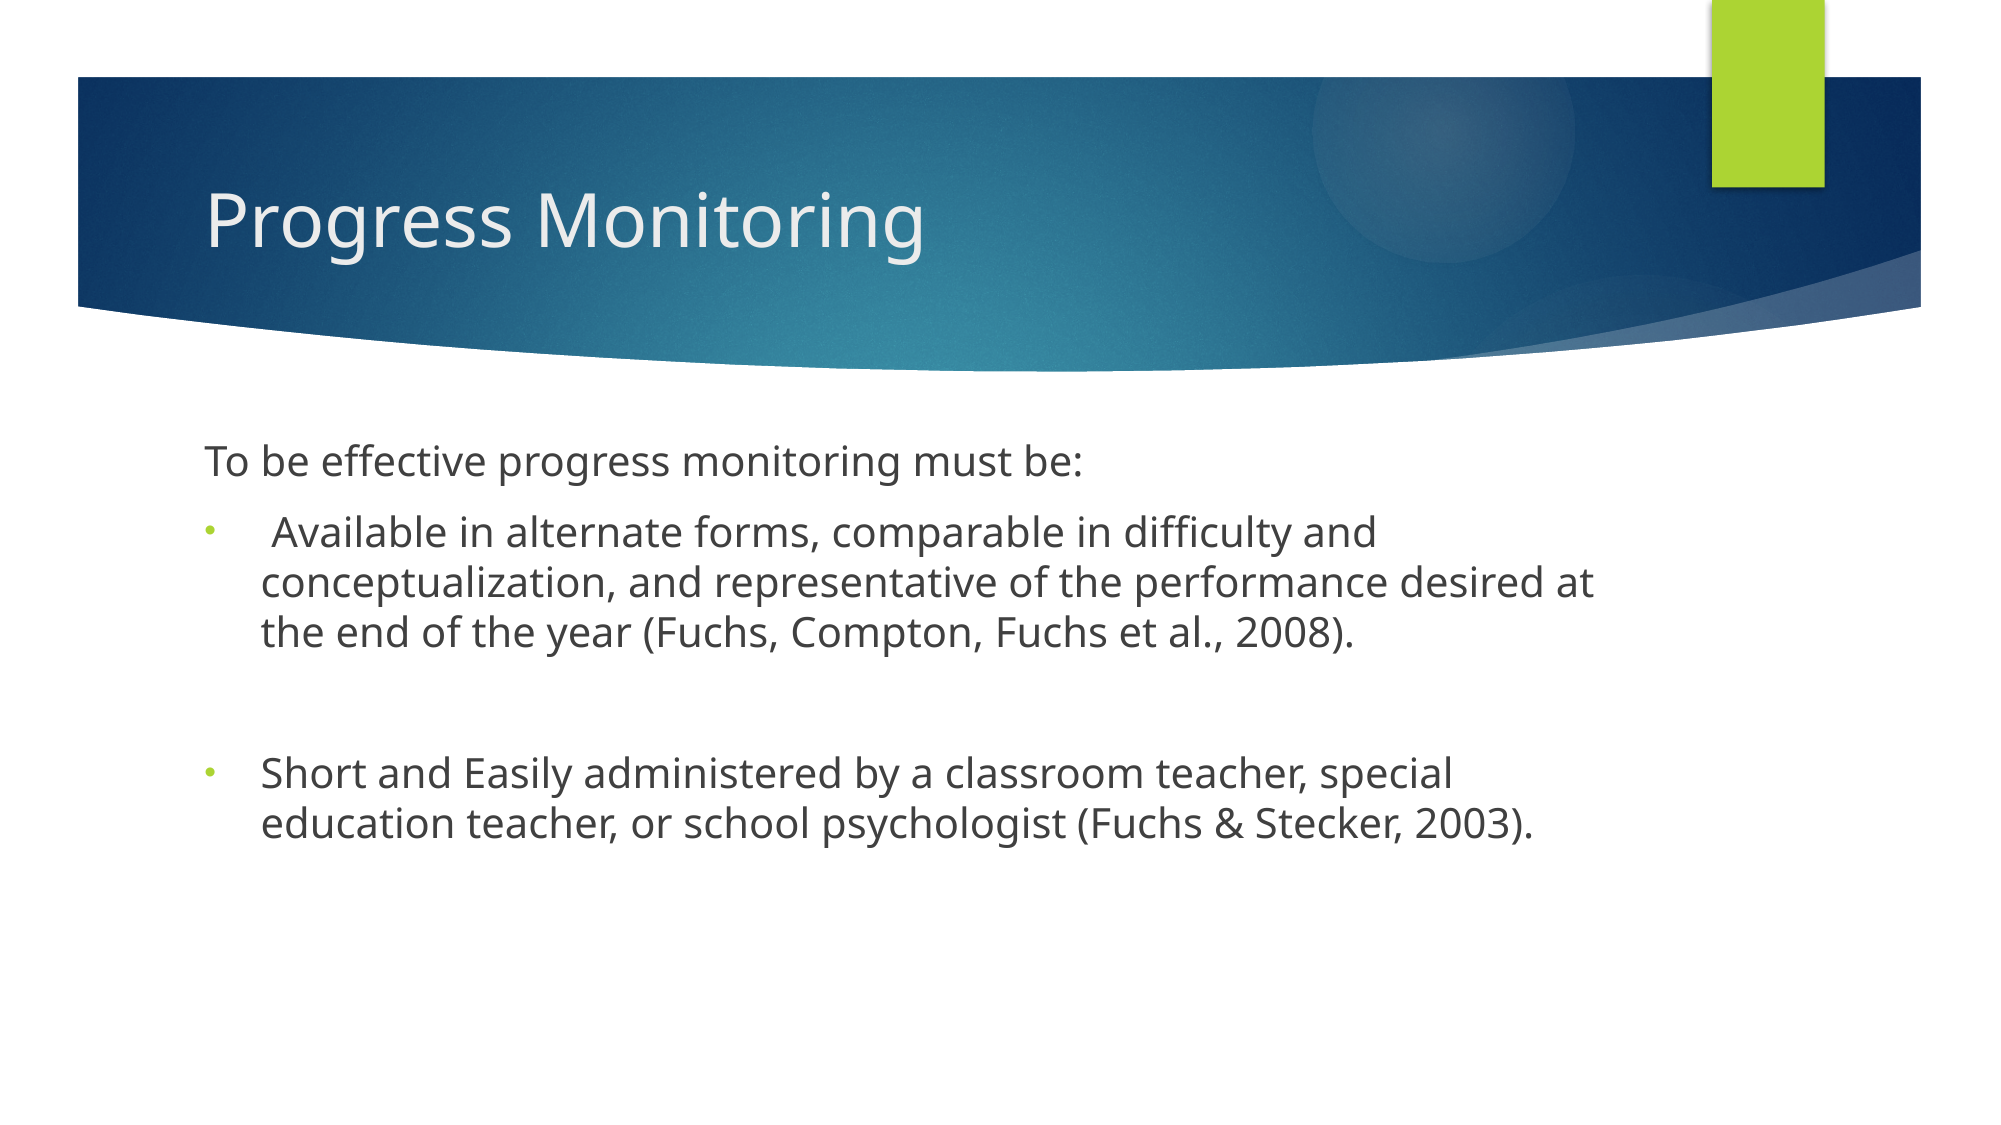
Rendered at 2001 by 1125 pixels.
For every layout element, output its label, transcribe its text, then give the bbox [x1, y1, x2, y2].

list To be effective progress monitoring must be: Available in alternate forms, comparable in difficulty and conceptualization, and representative of the performance desired at the end of the year (Fuchs, Compton, Fuchs et al., 2008). Short and Easily administered by a classroom teacher, special education teacher, or school psychologist (Fuchs & Stecker, 2003). [189, 427, 1627, 988]
title Progress Monitoring [189, 159, 1627, 276]
